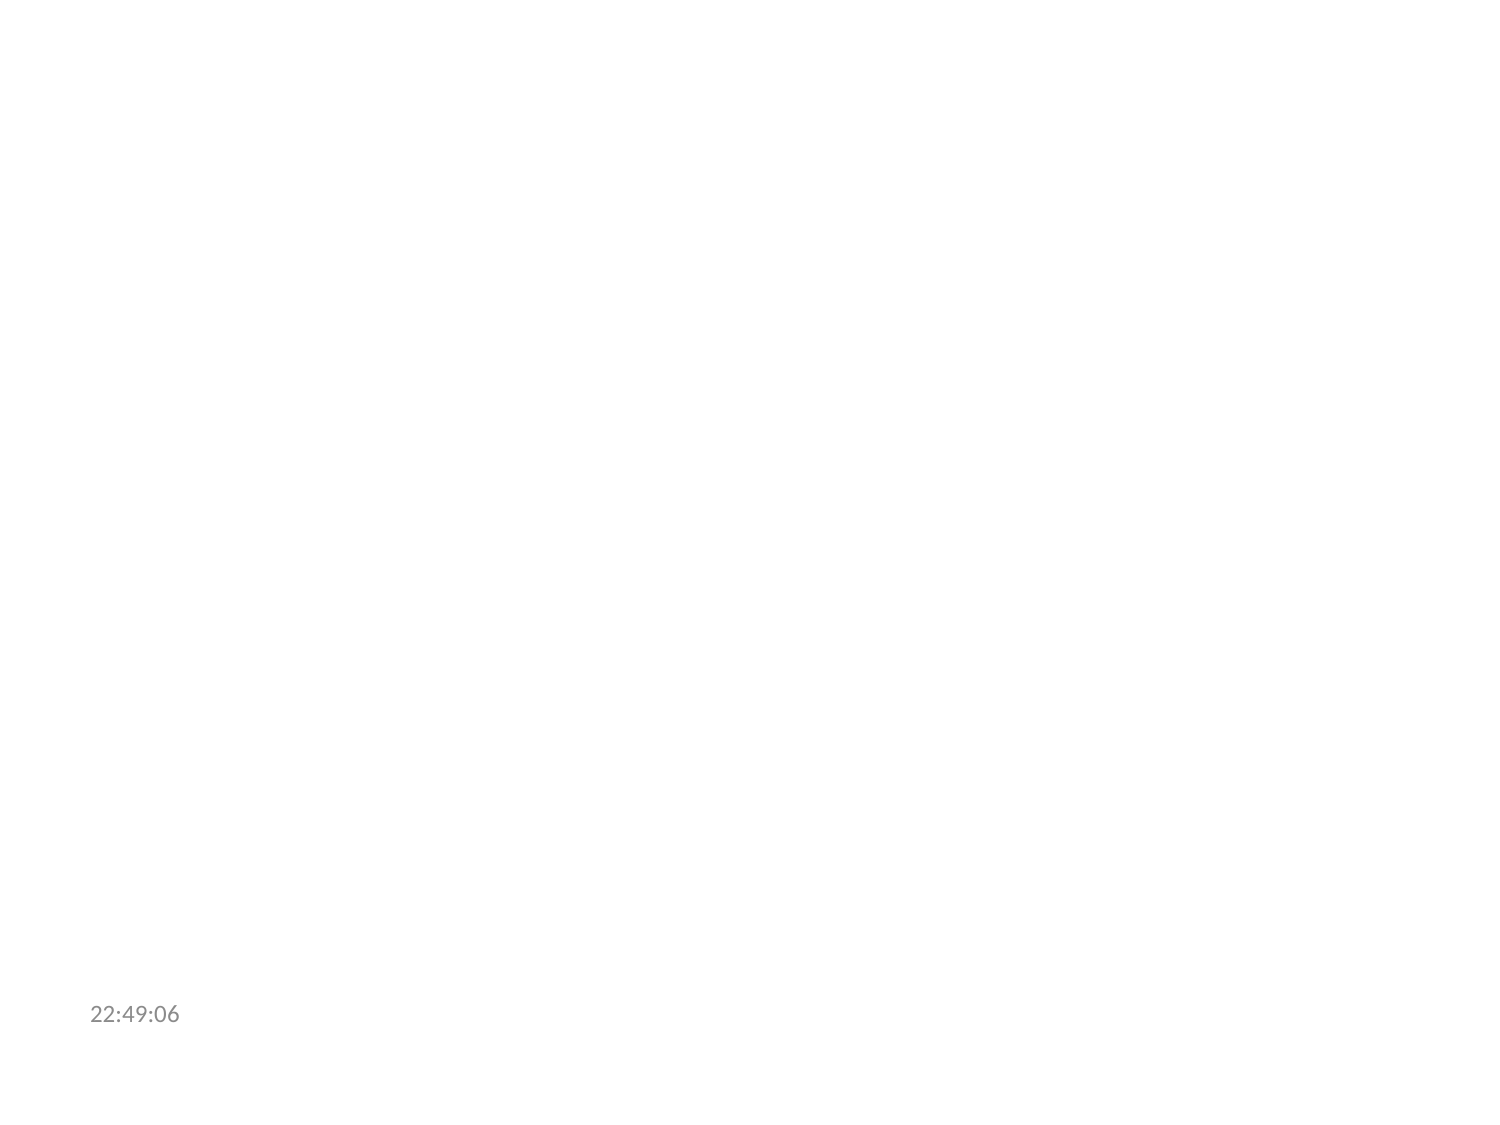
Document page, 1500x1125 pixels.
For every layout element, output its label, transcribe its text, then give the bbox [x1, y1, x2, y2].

text_box 15:35:09 [75, 982, 425, 1043]
